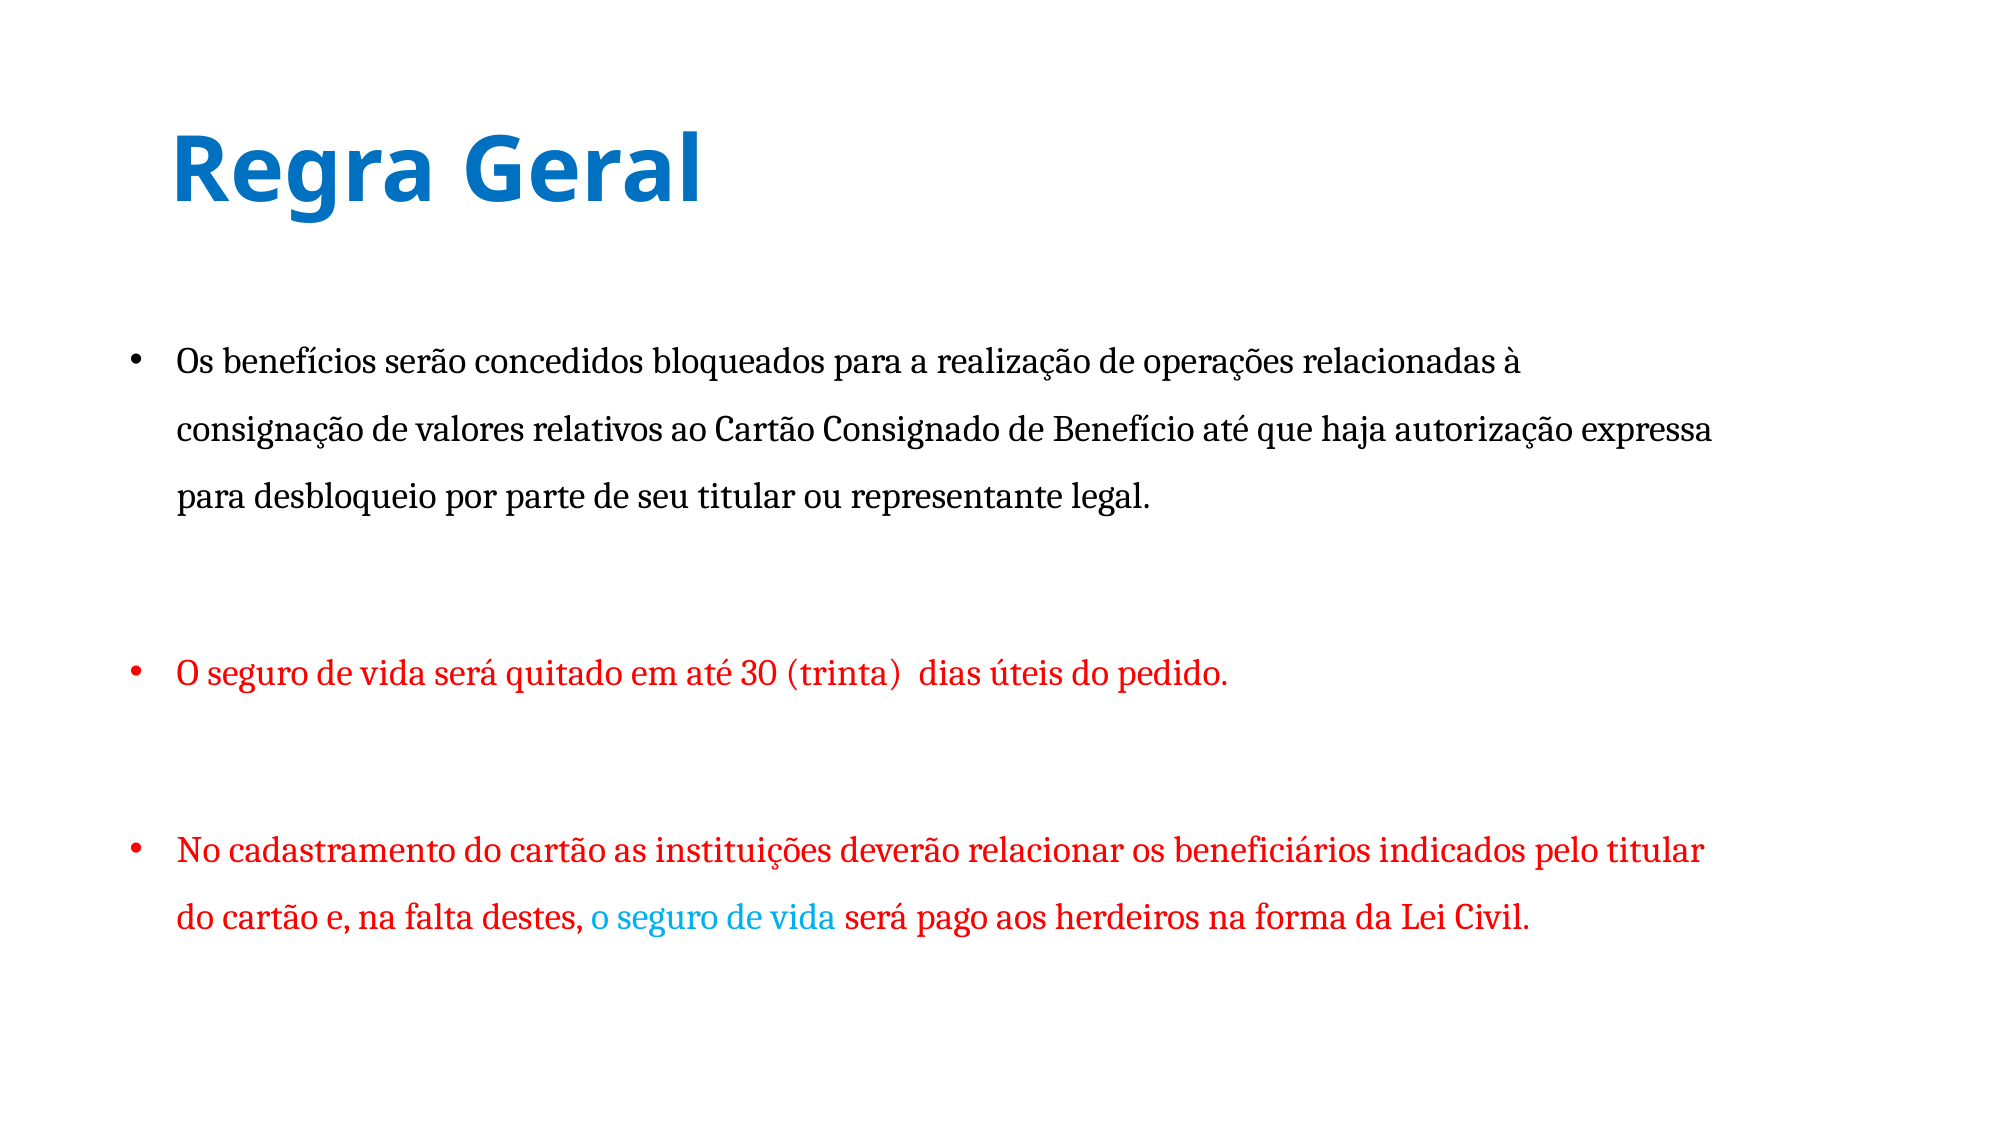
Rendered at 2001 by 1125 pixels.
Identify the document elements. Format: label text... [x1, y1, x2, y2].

title Regra Geral [154, 91, 1694, 253]
list Os benefícios serão concedidos bloqueados para a realização de operações relacionadas à consignação de valores relativos ao Cartão Consignado de Benefício até que haja autorização expressa para desbloqueio por parte de seu titular ou representante legal. O seguro de vida será quitado em até 30 (trinta) dias úteis do pedido. No cadastramento do cartão as instituições deverão relacionar os beneficiários indicados pelo titular do cartão e, na falta destes, o seguro de vida será pago aos herdeiros na forma da Lei Civil. [114, 306, 1734, 1033]
